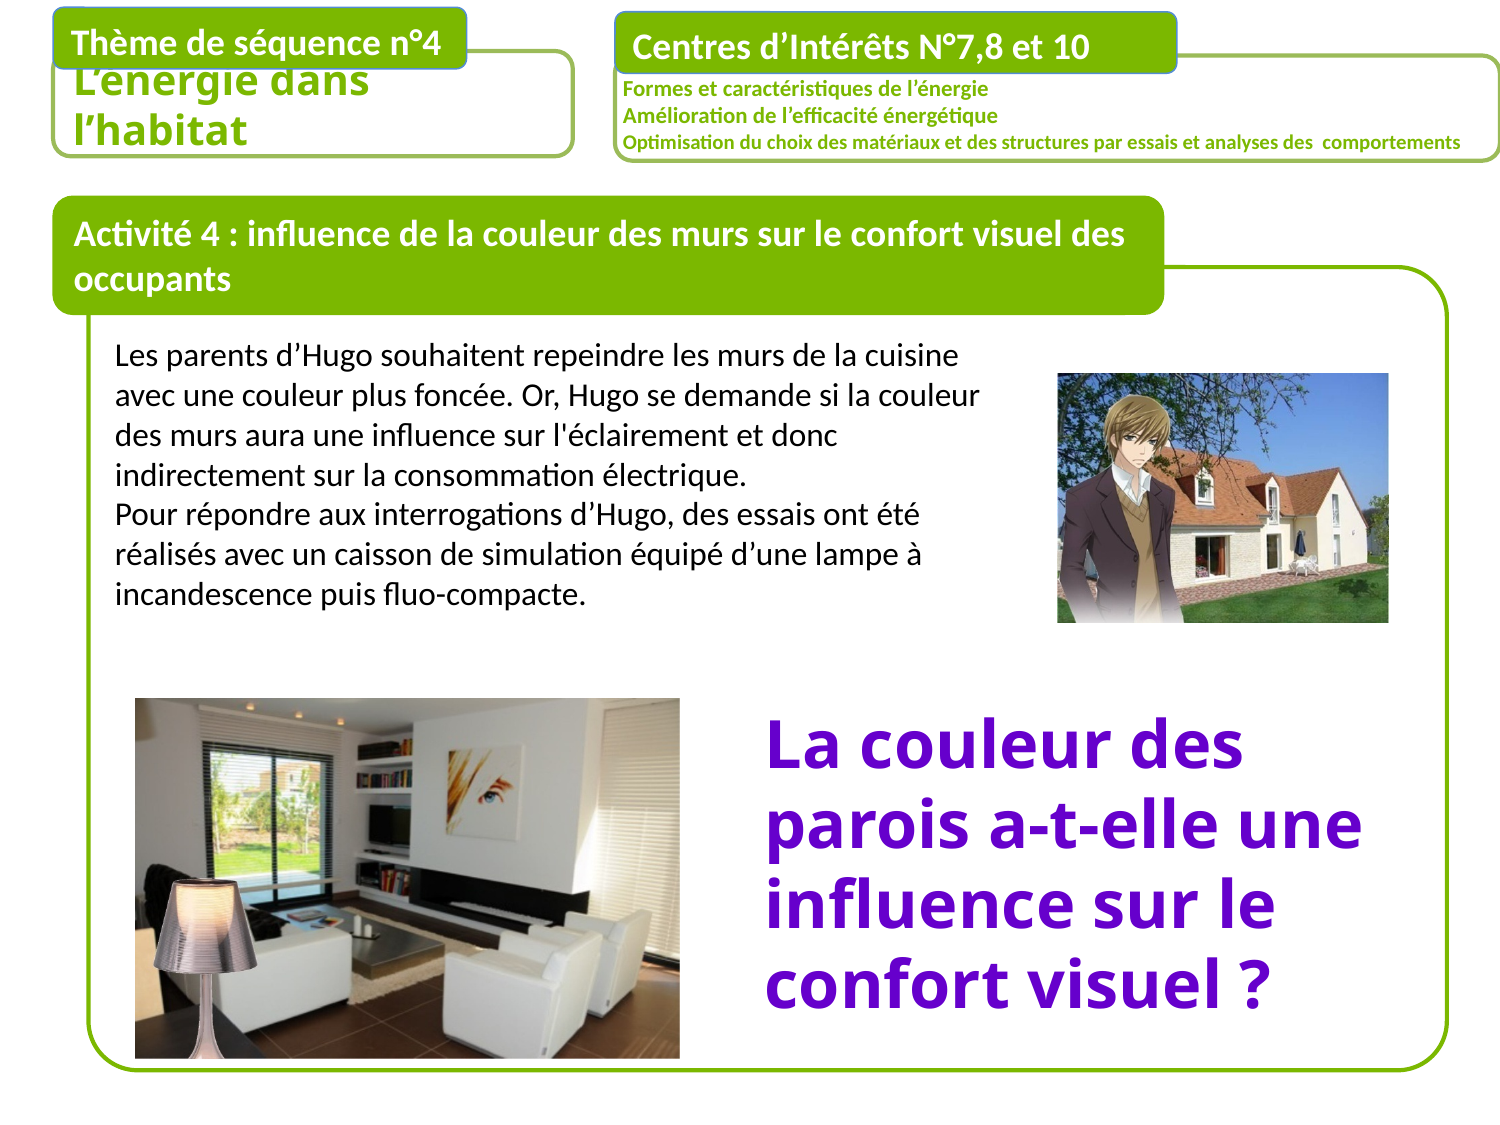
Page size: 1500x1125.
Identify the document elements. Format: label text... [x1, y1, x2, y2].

text_box [86, 264, 1449, 1073]
text_box Activité 4 : influence de la couleur des murs sur le confort visuel des occupants [53, 196, 1164, 315]
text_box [52, 6, 574, 157]
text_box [614, 11, 1500, 161]
text_box Formes et caractéristiques de l’énergie Amélioration de l’efficacité énergétique Optimisation du choix des matériaux et des structures par essais et analyses des comportements [608, 65, 1500, 196]
picture [1056, 373, 1390, 624]
text_box Les parents d’Hugo souhaitent repeindre les murs de la cuisine avec une couleur plus foncée. Or, Hugo se demande si la couleur des murs aura une influence sur l'éclairement et donc indirectement sur la consommation électrique. Pour répondre aux interrogations d’Hugo, des essais ont été réalisés avec un caisson de simulation équipé d’une lampe à incandescence puis fluo-compacte. [100, 325, 1022, 620]
text_box La couleur des parois a-t-elle une influence sur le confort visuel ? [750, 694, 1400, 1029]
picture [135, 698, 680, 1059]
